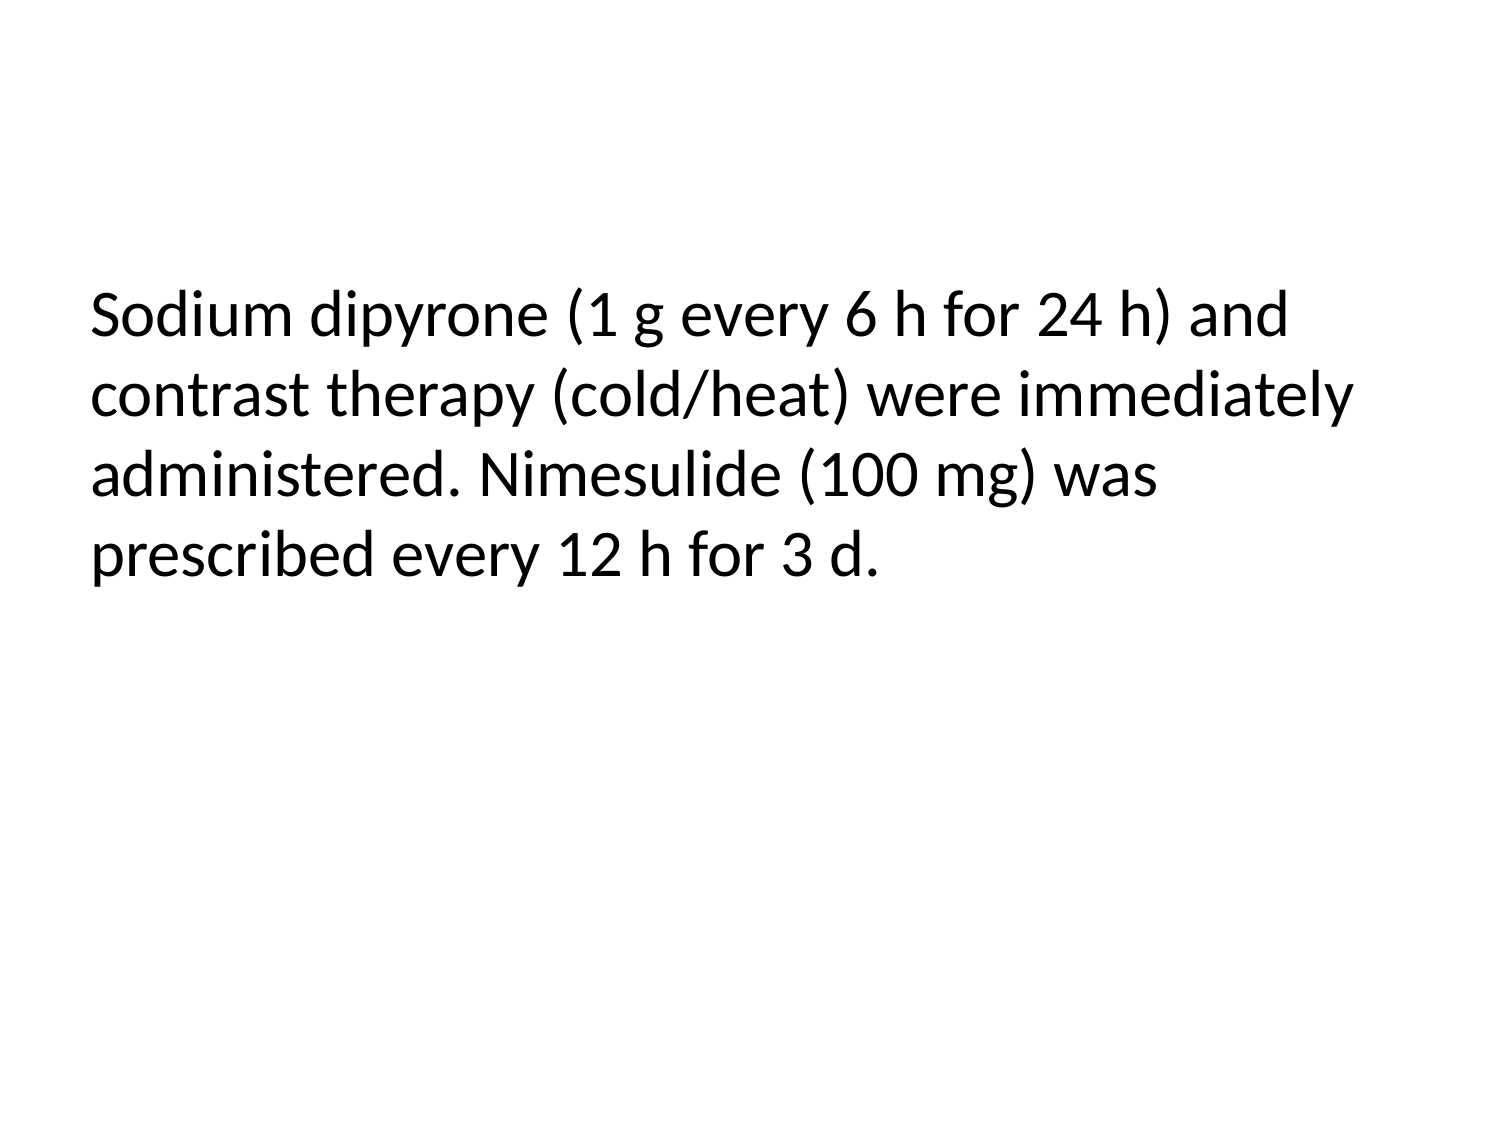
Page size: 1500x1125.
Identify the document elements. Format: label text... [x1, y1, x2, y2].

list Sodium dipyrone (1 g every 6 h for 24 h) and contrast therapy (cold/heat) were immediately administered. Nimesulide (100 mg) was prescribed every 12 h for 3 d. [75, 262, 1425, 1005]
